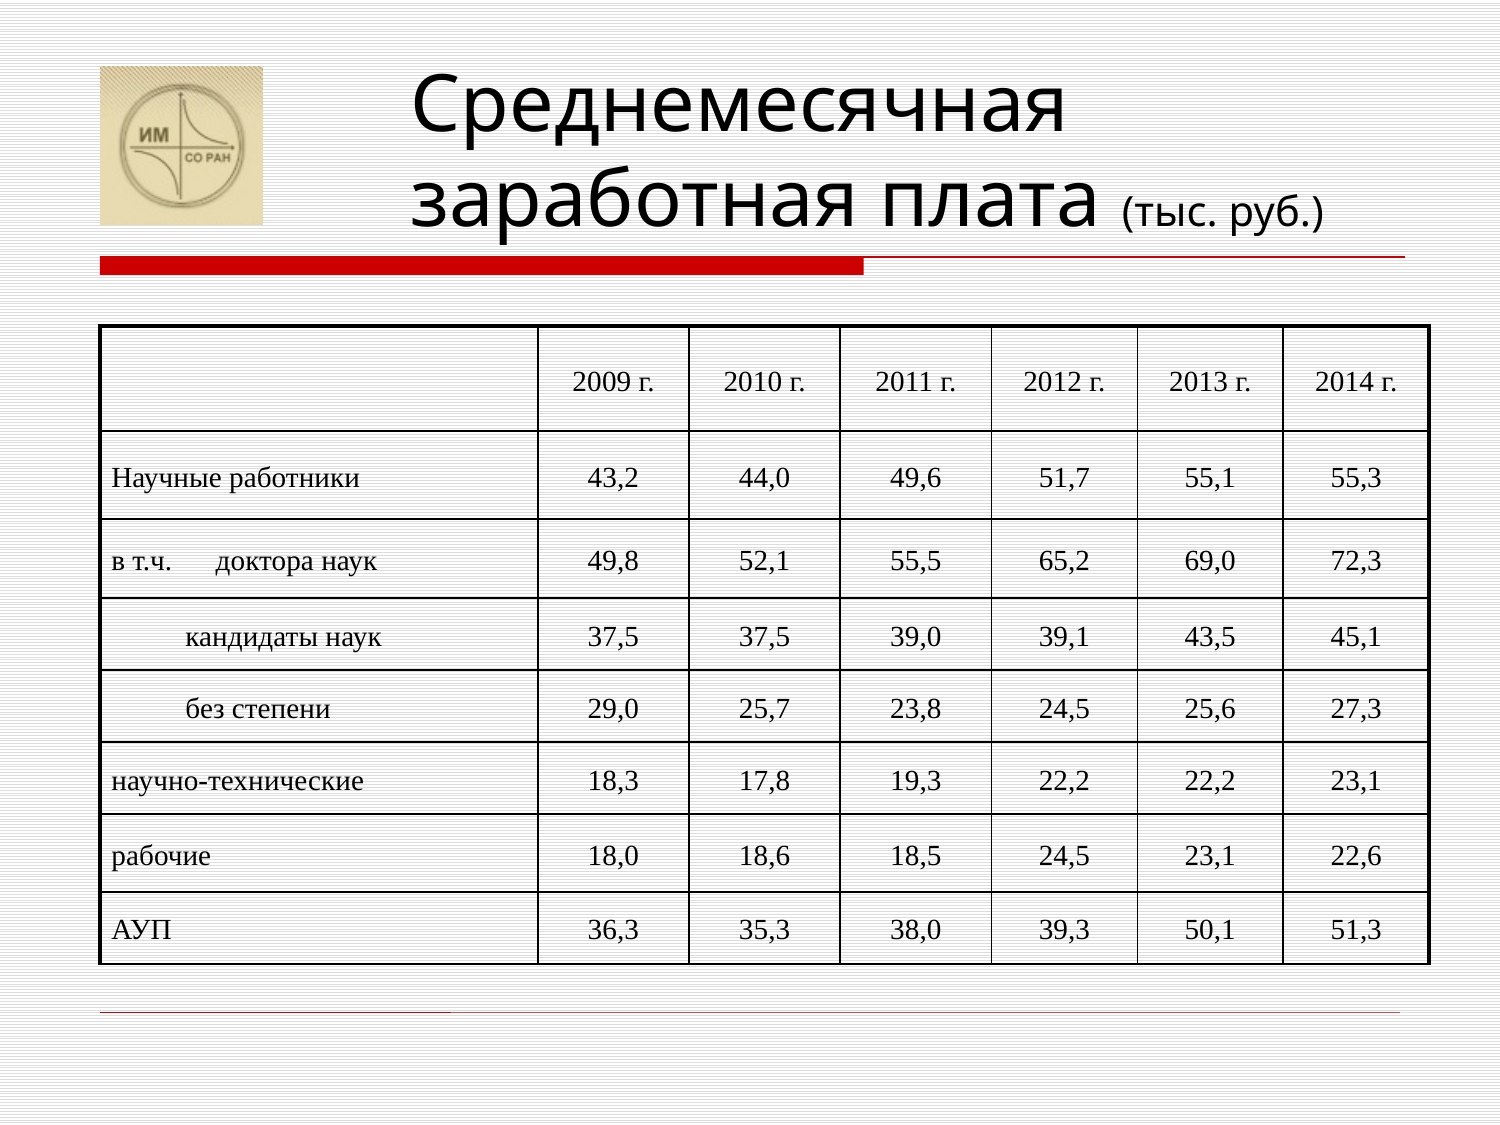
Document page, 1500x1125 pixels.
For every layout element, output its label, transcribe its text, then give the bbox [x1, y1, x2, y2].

table_cell 25,6 [1138, 671, 1282, 741]
table_cell 24,5 [992, 815, 1137, 891]
table_cell Научные работники [102, 432, 537, 518]
table_cell 23,1 [1284, 743, 1427, 813]
table_cell 51,7 [992, 432, 1137, 518]
table_cell 18,0 [539, 815, 688, 891]
table_cell научно-технические [102, 743, 537, 813]
table_cell 39,0 [841, 599, 991, 669]
table_cell 43,2 [539, 432, 688, 518]
title Среднемесячная заработная плата (тыс. руб.) [395, 49, 1448, 250]
table_cell 38,0 [841, 893, 991, 963]
table_cell 17,8 [690, 743, 839, 813]
table_cell 29,0 [539, 671, 688, 741]
table_cell 19,3 [841, 743, 991, 813]
table_cell кандидаты наук [102, 599, 537, 669]
table_cell без степени [102, 671, 537, 741]
table_cell 43,5 [1138, 599, 1282, 669]
table_cell 25,7 [690, 671, 839, 741]
table_header 2011 г. [841, 328, 991, 430]
table_cell в т.ч. доктора наук [102, 520, 537, 597]
table_cell 37,5 [539, 599, 688, 669]
table_cell 69,0 [1138, 520, 1282, 597]
table_cell 50,1 [1138, 893, 1282, 963]
table_cell 45,1 [1284, 599, 1427, 669]
table_cell 22,2 [992, 743, 1137, 813]
table_cell 22,6 [1284, 815, 1427, 891]
table_cell 22,2 [1138, 743, 1282, 813]
table_cell 18,6 [690, 815, 839, 891]
table_header 2010 г. [690, 328, 839, 430]
table_cell 36,3 [539, 893, 688, 963]
table_cell 55,1 [1138, 432, 1282, 518]
table_cell 24,5 [992, 671, 1137, 741]
table_header 2014 г. [1284, 328, 1427, 430]
table_header 2012 г. [992, 328, 1137, 430]
table_cell 39,3 [992, 893, 1137, 963]
table_cell 44,0 [690, 432, 839, 518]
picture [99, 66, 263, 225]
table_cell 49,6 [841, 432, 991, 518]
table_cell 18,3 [539, 743, 688, 813]
table_cell рабочие [102, 815, 537, 891]
table_header 2009 г. [539, 328, 688, 430]
table_cell 52,1 [690, 520, 839, 597]
table_cell 51,3 [1284, 893, 1427, 963]
table_cell 18,5 [841, 815, 991, 891]
table_cell 55,3 [1284, 432, 1427, 518]
table_cell 39,1 [992, 599, 1137, 669]
table_cell АУП [102, 893, 537, 963]
table_cell 37,5 [690, 599, 839, 669]
table_cell 49,8 [539, 520, 688, 597]
table_cell 65,2 [992, 520, 1137, 597]
table_header [102, 328, 537, 430]
table_cell 35,3 [690, 893, 839, 963]
table_cell 55,5 [841, 520, 991, 597]
table_cell 72,3 [1284, 520, 1427, 597]
table_header 2013 г. [1138, 328, 1282, 430]
table_cell 27,3 [1284, 671, 1427, 741]
table_cell 23,1 [1138, 815, 1282, 891]
table_cell 23,8 [841, 671, 991, 741]
